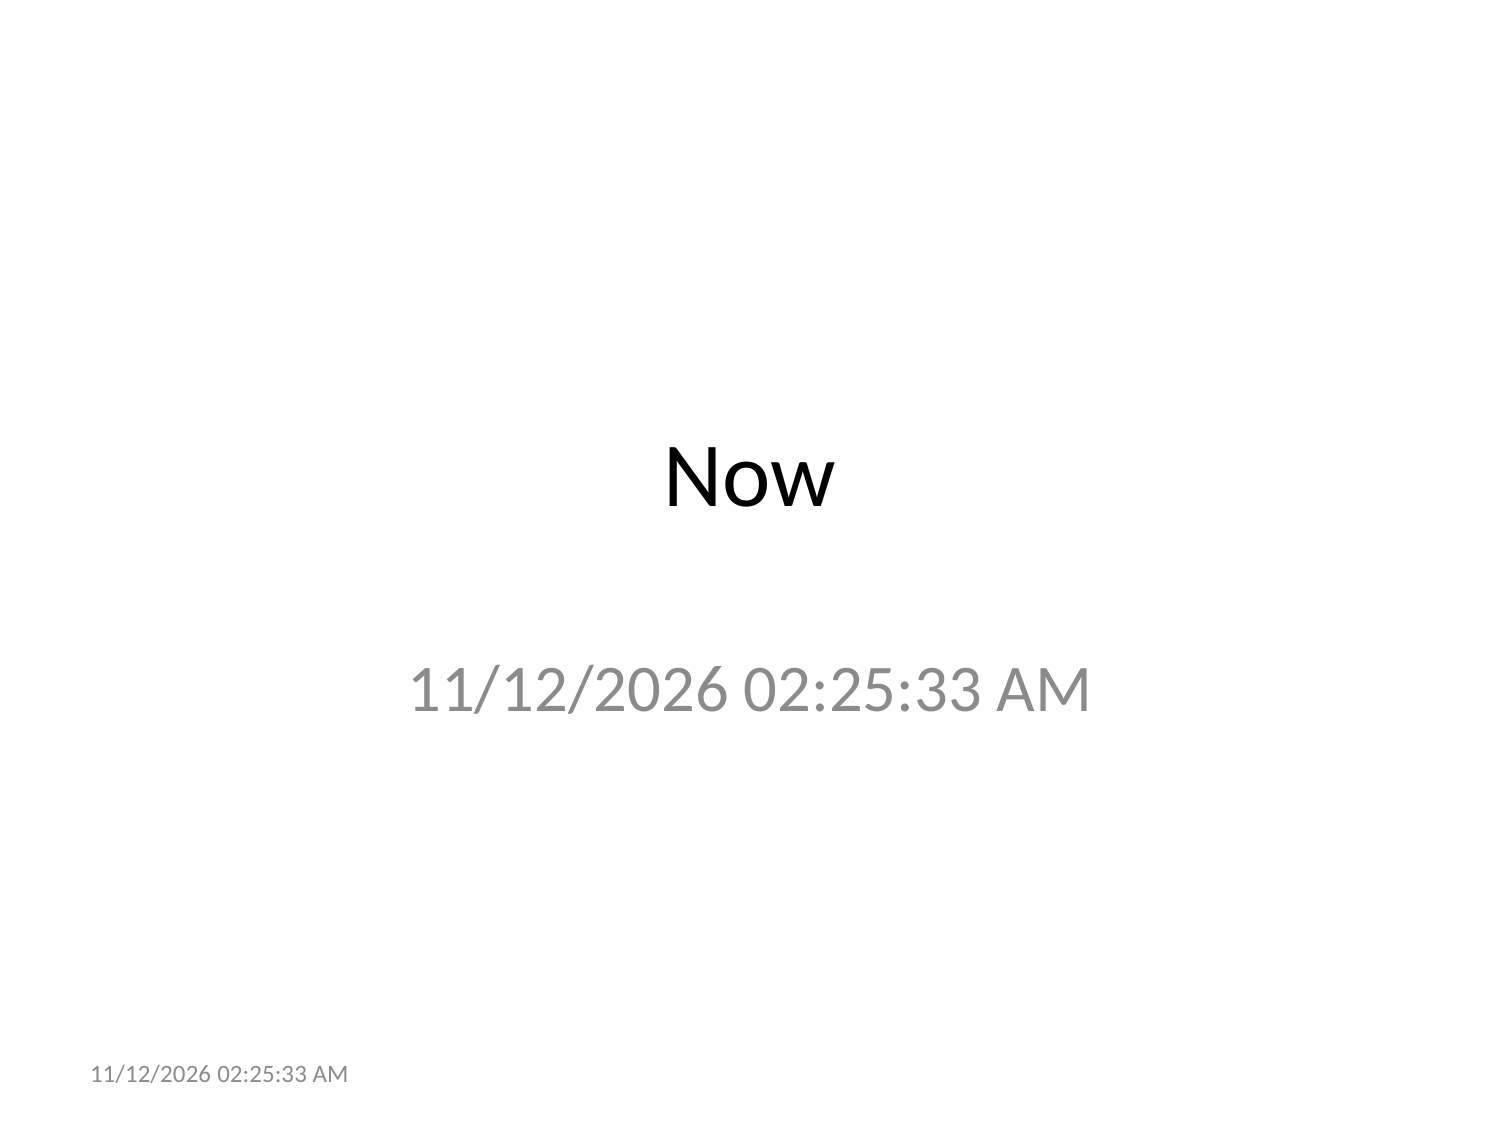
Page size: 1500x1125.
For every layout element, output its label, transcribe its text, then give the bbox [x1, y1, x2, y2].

title Now [112, 349, 1388, 591]
subtitle 2011-12-19 10:20:04 AM [225, 637, 1275, 925]
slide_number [75, 1042, 425, 1103]
